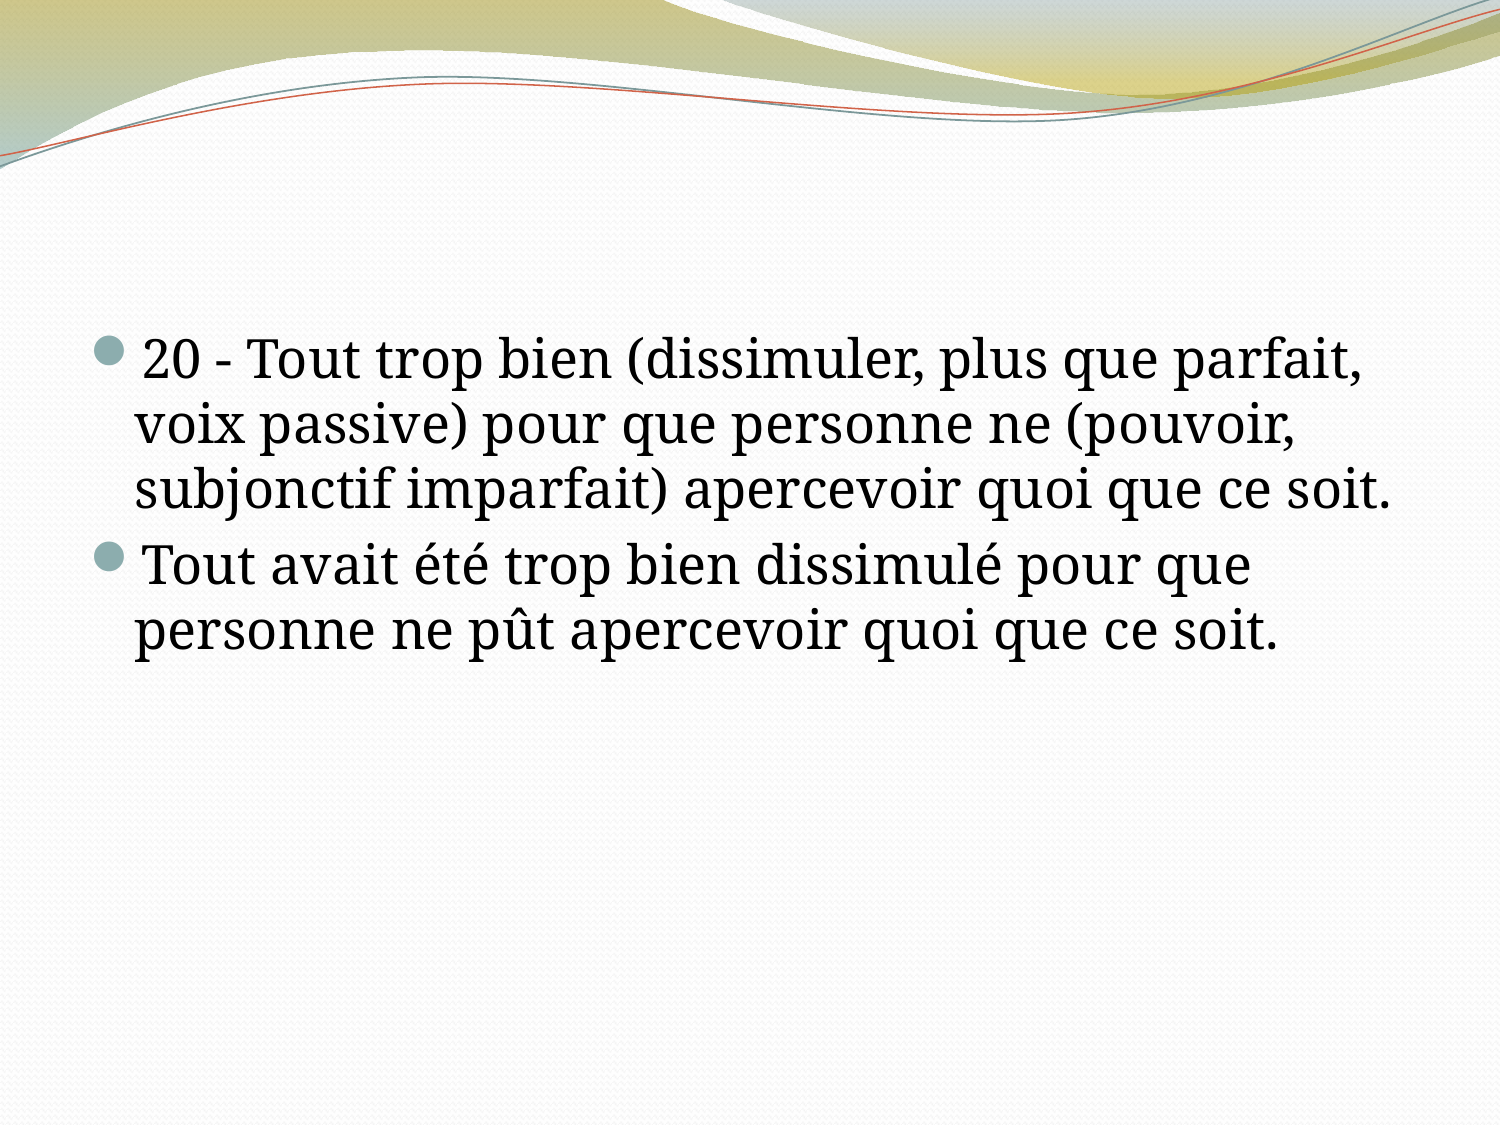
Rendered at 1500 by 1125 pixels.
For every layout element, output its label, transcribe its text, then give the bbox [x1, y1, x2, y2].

list 20 - Tout trop bien (dissimuler, plus que parfait, voix passive) pour que personne ne (pouvoir, subjonctif imparfait) apercevoir quoi que ce soit. Tout avait été trop bien dissimulé pour que personne ne pût apercevoir quoi que ce soit. [75, 317, 1425, 1038]
